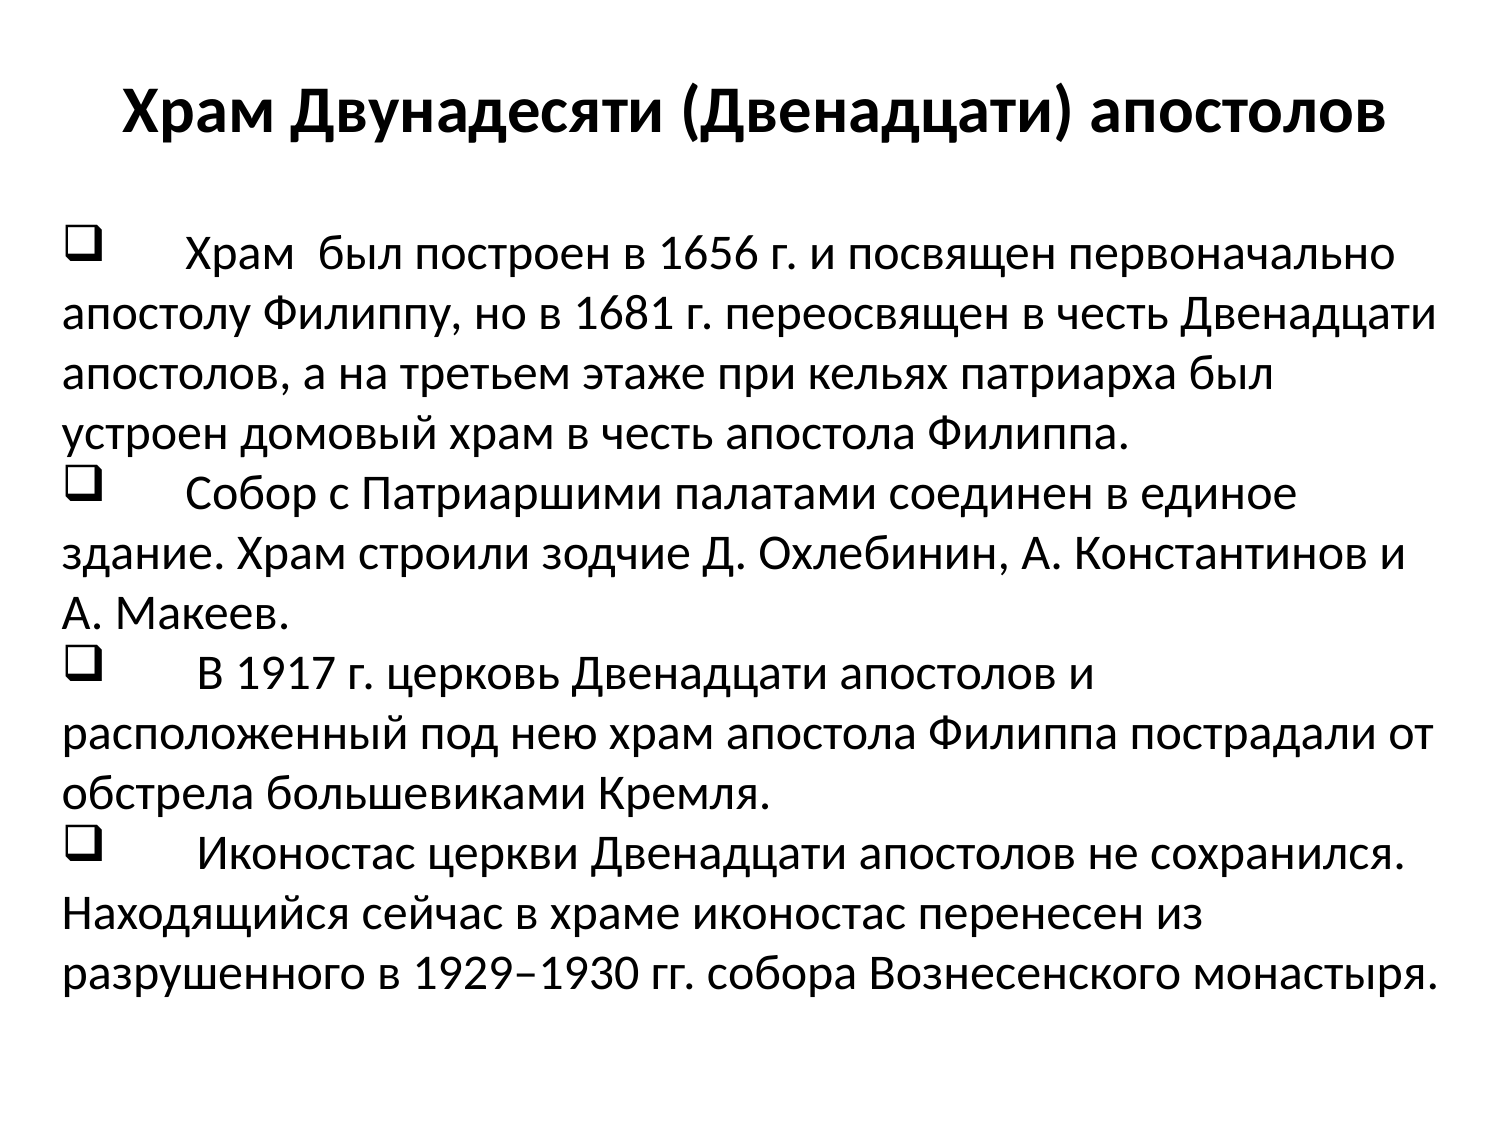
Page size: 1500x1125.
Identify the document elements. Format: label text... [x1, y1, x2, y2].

text_box Храм Двунадесяти (Двенадцати) апостолов [58, 58, 1453, 154]
text_box Храм был построен в 1656 г. и посвящен первоначально апостолу Филиппу, но в 1681 г. переосвящен в честь Двенадцати апостолов, а на третьем этаже при кельях патриарха был устроен домовый храм в честь апостола Филиппа. Собор с Патриаршими палатами соединен в единое здание. Храм строили зодчие Д. Охлебинин, А. Константинов и А. Макеев. В 1917 г. церковь Двенадцати апостолов и расположенный под нею храм апостола Филиппа пострадали от обстрела большевиками Кремля. Иконостас церкви Двенадцати апостолов не сохранился. Находящийся сейчас в храме иконостас перенесен из разрушенного в 1929–1930 гг. собора Вознесенского монастыря. [46, 152, 1465, 1008]
